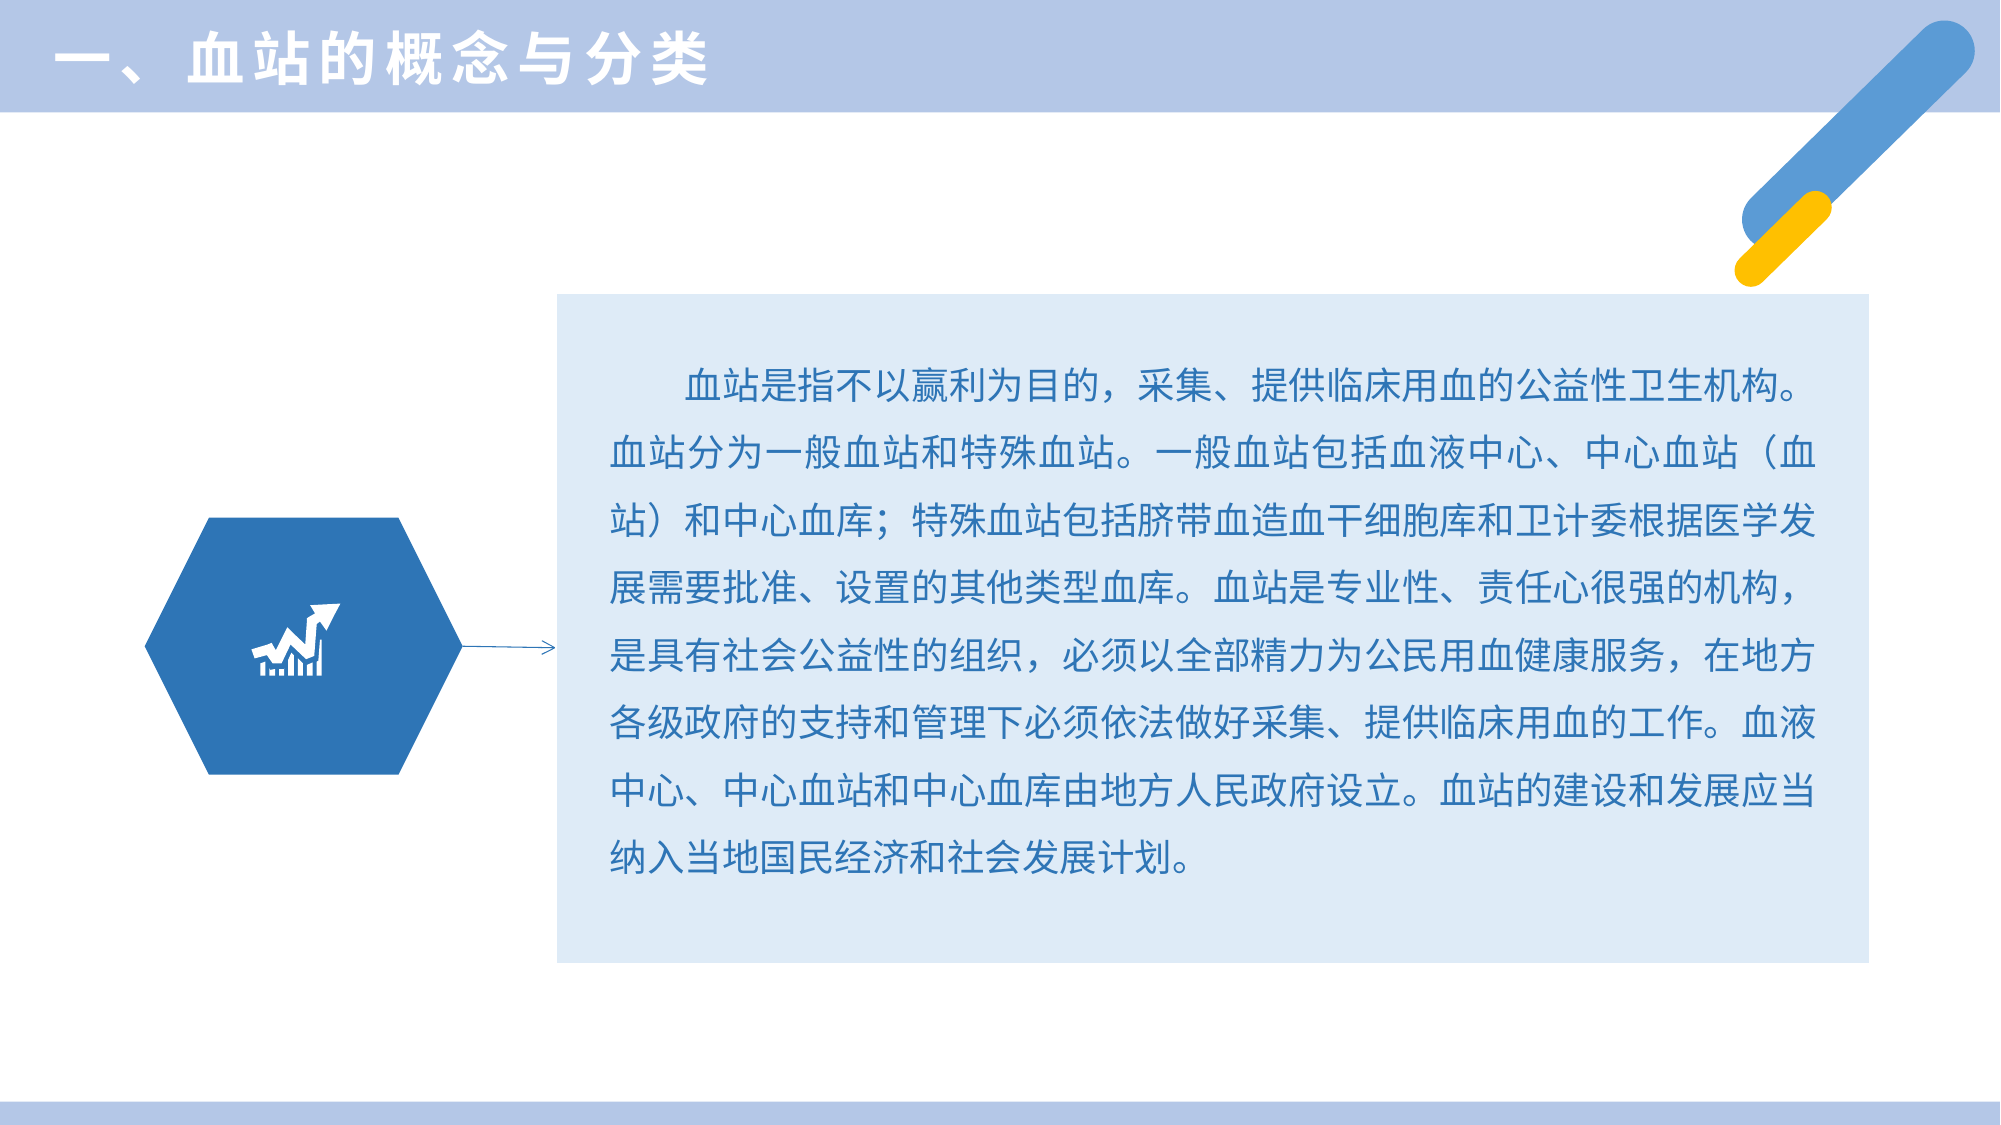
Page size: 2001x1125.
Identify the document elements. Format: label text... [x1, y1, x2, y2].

text_box [251, 603, 341, 664]
text_box [269, 668, 276, 676]
text_box [260, 661, 266, 676]
text_box [306, 662, 313, 676]
text_box [555, 292, 1872, 965]
text_box [297, 658, 303, 676]
text_box [279, 668, 285, 676]
text_box 血站是指不以赢利为目的，采集、提供临床用血的公益性卫生机构。血站分为一般血站和特殊血站。一般血站包括血液中心、中心血站（血站）和中心血库；特殊血站包括脐带血造血干细胞库和卫计委根据医学发展需要批准、设置的其他类型血库。血站是专业性、责任心很强的机构，是具有社会公益性的组织，必须以全部精力为公民用血健康服务，在地方各级政府的支持和管理下必须依法做好采集、提供临床用血的工作。血液中心、中心血站和中心血库由地方人民政府设立。血站的建设和发展应当纳入当地国民经济和社会发展计划。 [594, 331, 1832, 887]
text_box [143, 516, 464, 776]
text_box [288, 652, 294, 676]
text_box [316, 639, 322, 676]
text_box 一、血站的概念与分类 [41, 16, 722, 98]
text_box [1678, 116, 2000, 185]
